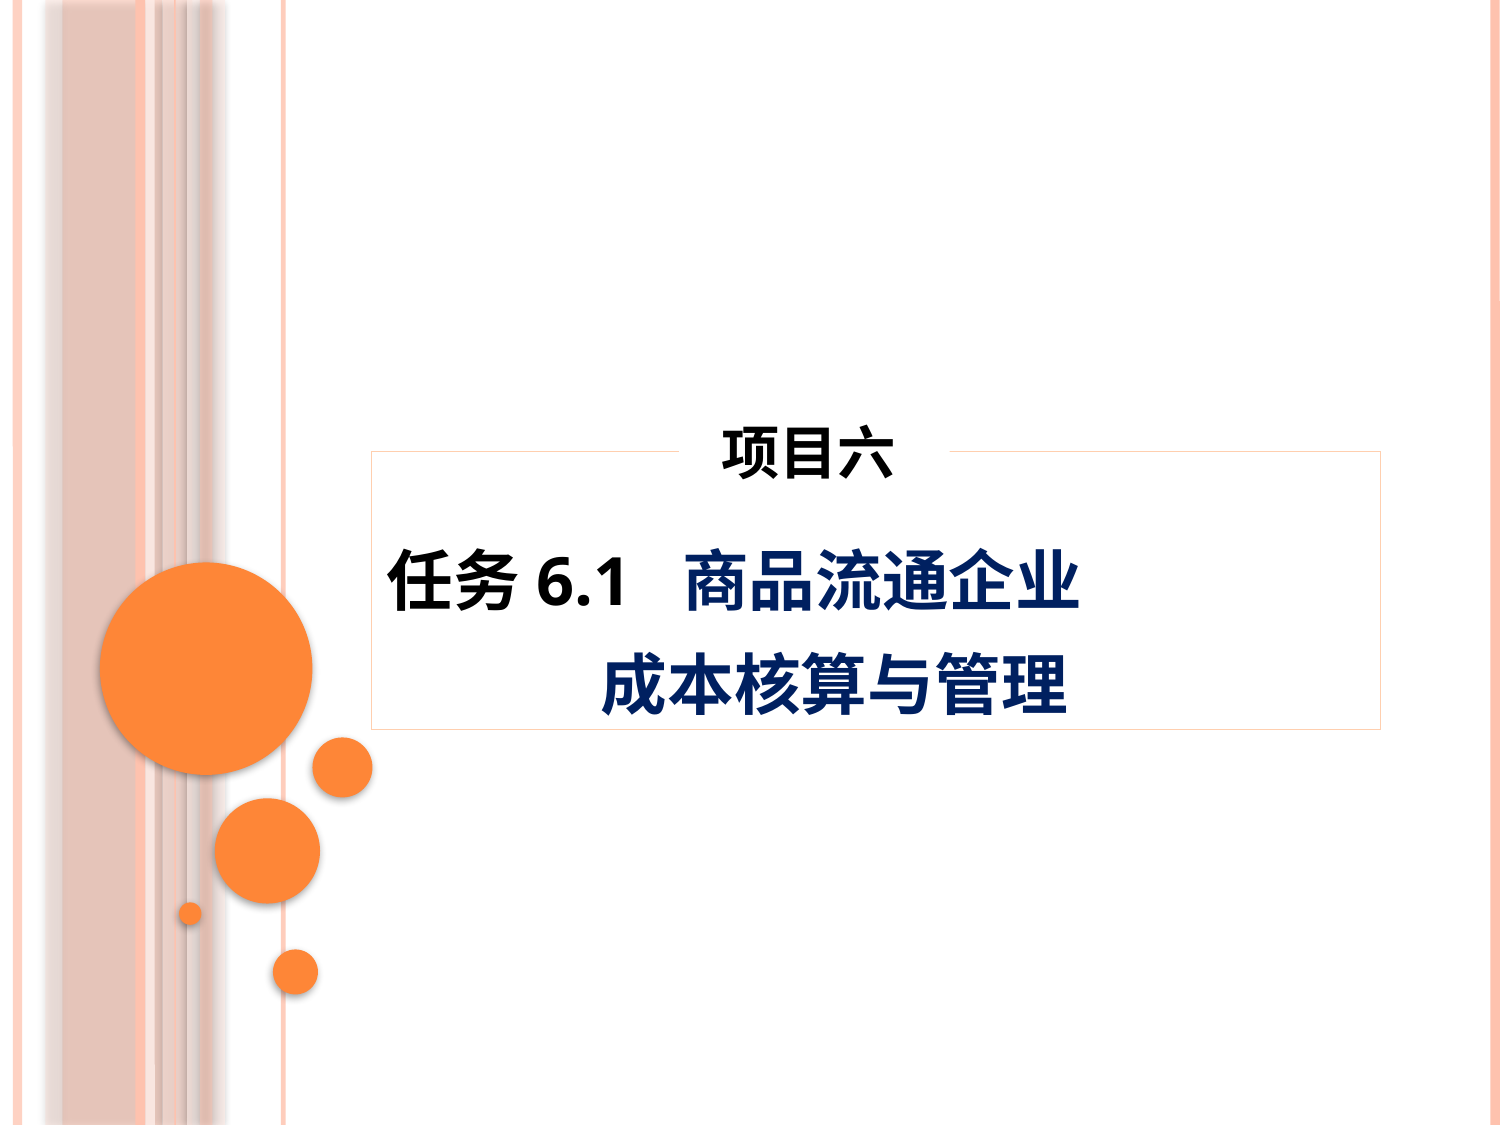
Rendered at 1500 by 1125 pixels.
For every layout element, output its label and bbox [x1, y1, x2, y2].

text_box [371, 408, 1382, 784]
